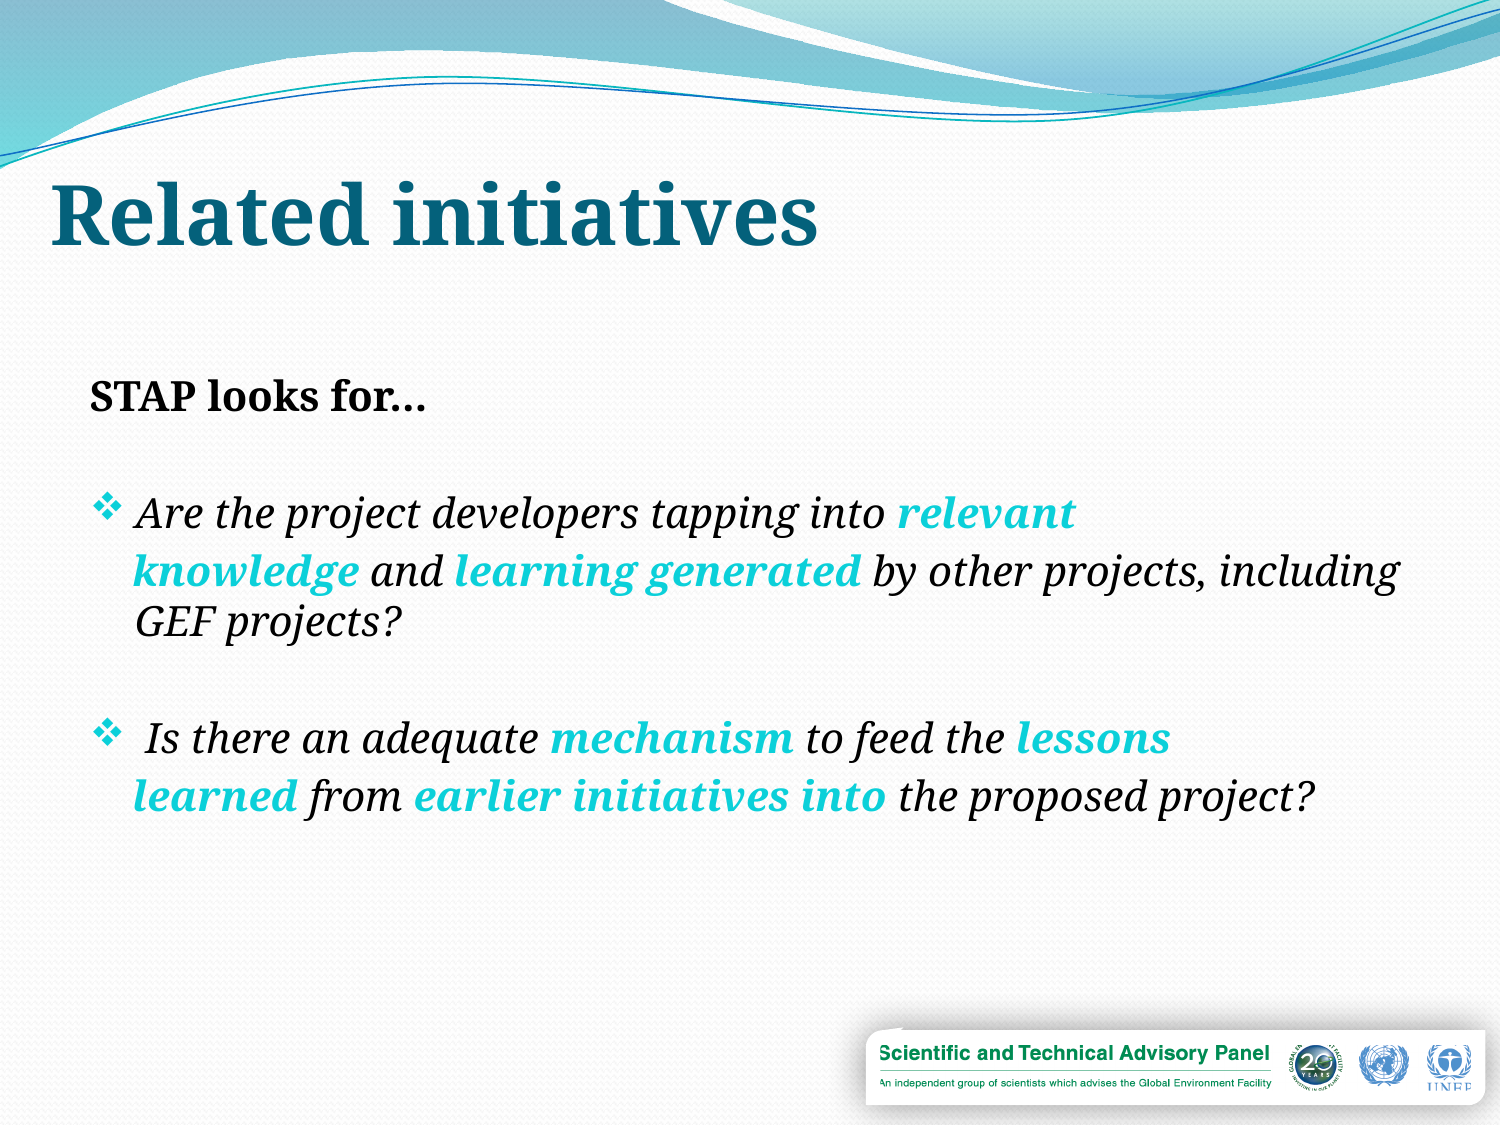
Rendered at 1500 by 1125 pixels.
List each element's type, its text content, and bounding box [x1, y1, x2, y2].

list STAP looks for… Are the project developers tapping into relevant knowledge and learning generated by other projects, including GEF projects? Is there an adequate mechanism to feed the lessons learned from earlier initiatives into the proposed project? [75, 362, 1425, 915]
picture [872, 1037, 1479, 1099]
title Related initiatives [50, 112, 1400, 263]
